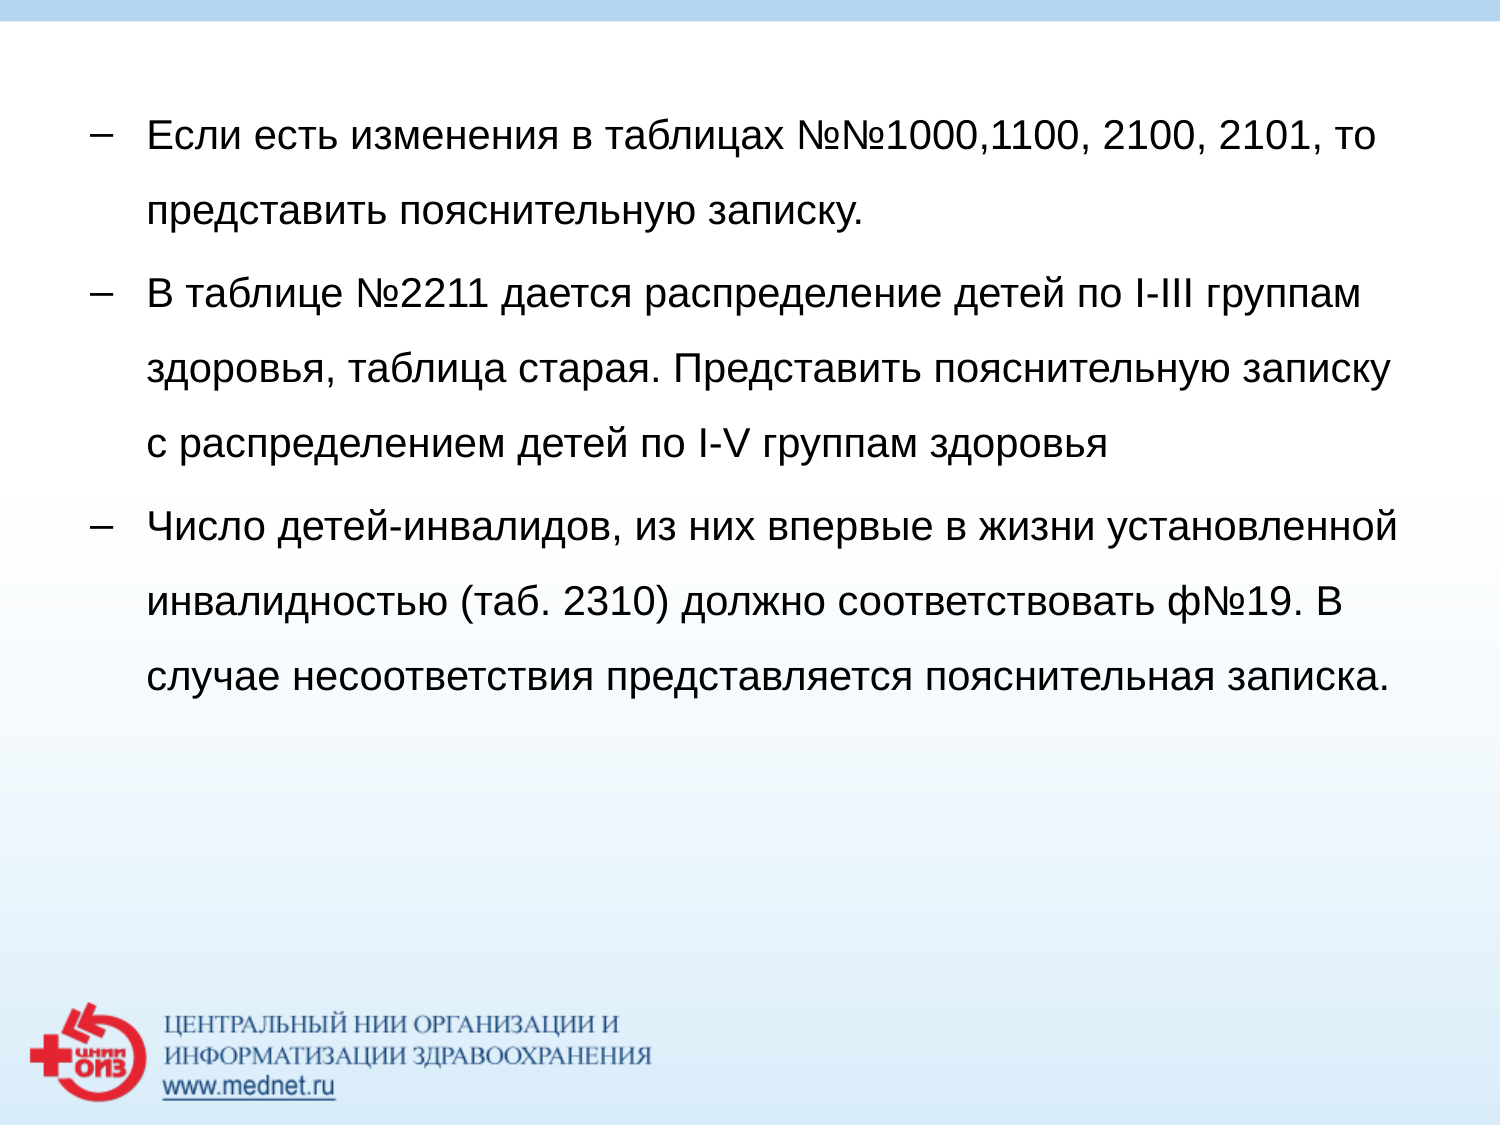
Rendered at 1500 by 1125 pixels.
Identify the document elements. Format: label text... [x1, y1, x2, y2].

list Если есть изменения в таблицах №№1000,1100, 2100, 2101, то представить пояснительную записку. В таблице №2211 дается распределение детей по I-III группам здоровья, таблица старая. Представить пояснительную записку с распределением детей по I-V группам здоровья Число детей-инвалидов, из них впервые в жизни установленной инвалидностью (таб. 2310) должно соответствовать ф№19. В случае несоответствия представляется пояснительная записка. [75, 75, 1425, 963]
picture [0, 0, 1500, 1125]
